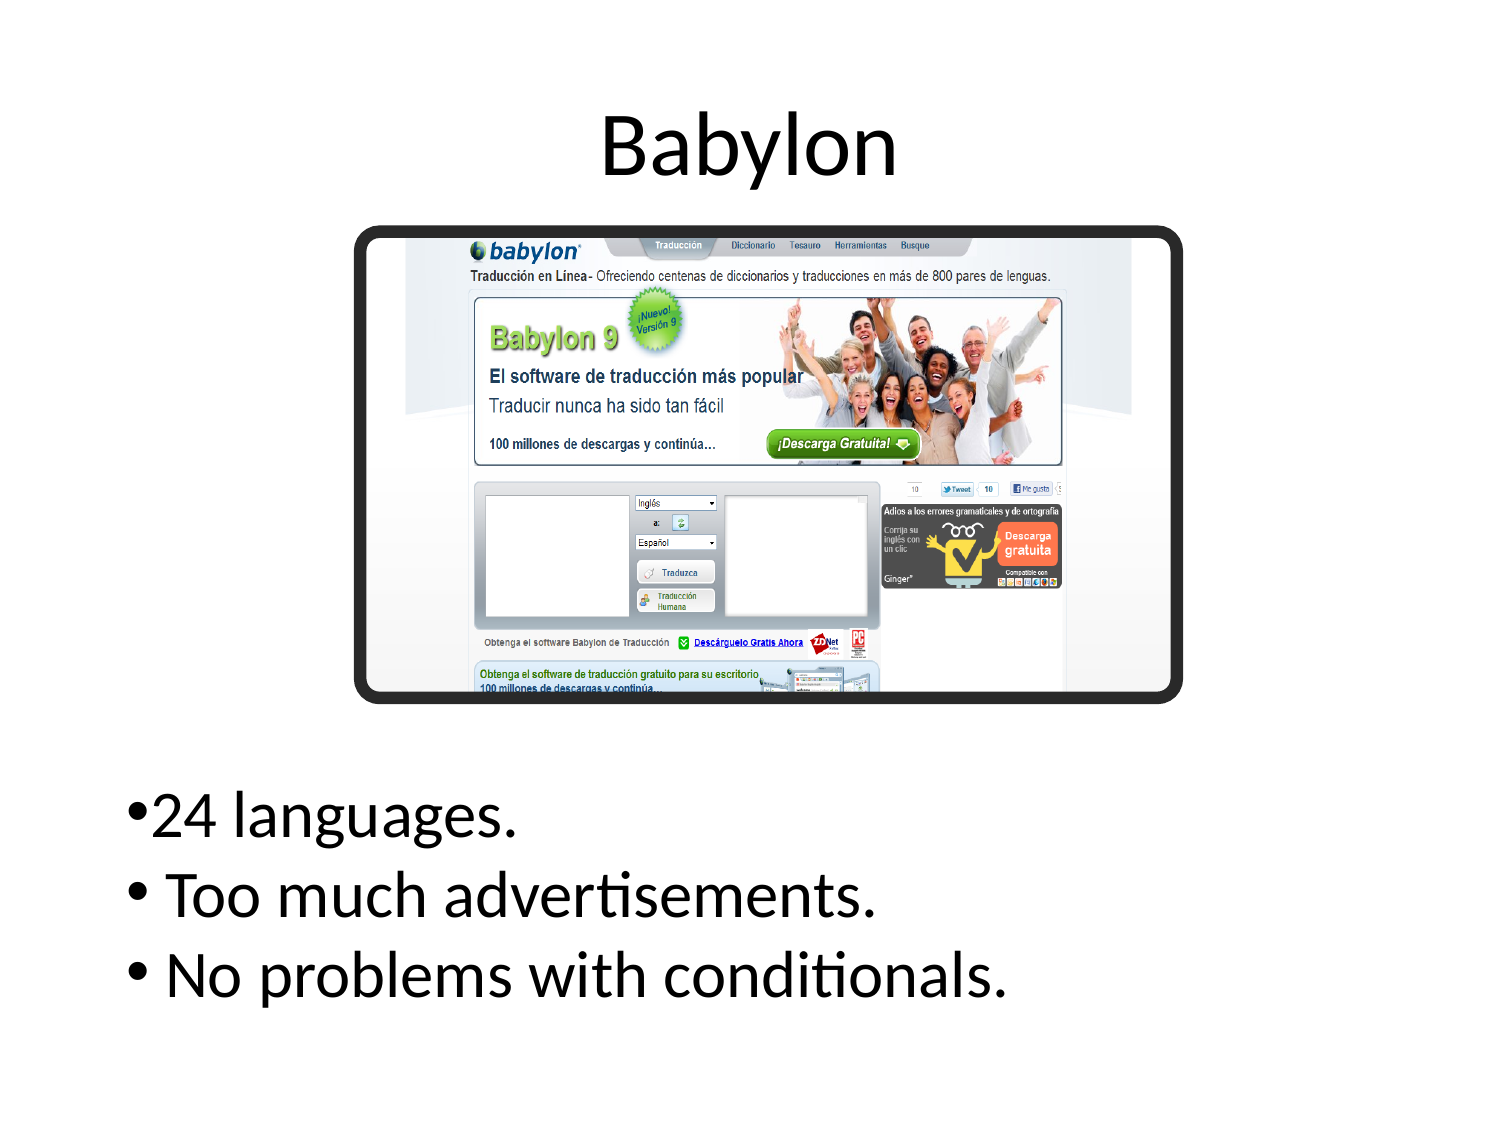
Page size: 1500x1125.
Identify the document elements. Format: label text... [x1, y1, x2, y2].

title Babylon [75, 45, 1425, 233]
text_box 24 languages. Too much advertisements. No problems with conditionals. [112, 763, 1353, 1018]
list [359, 231, 1178, 699]
